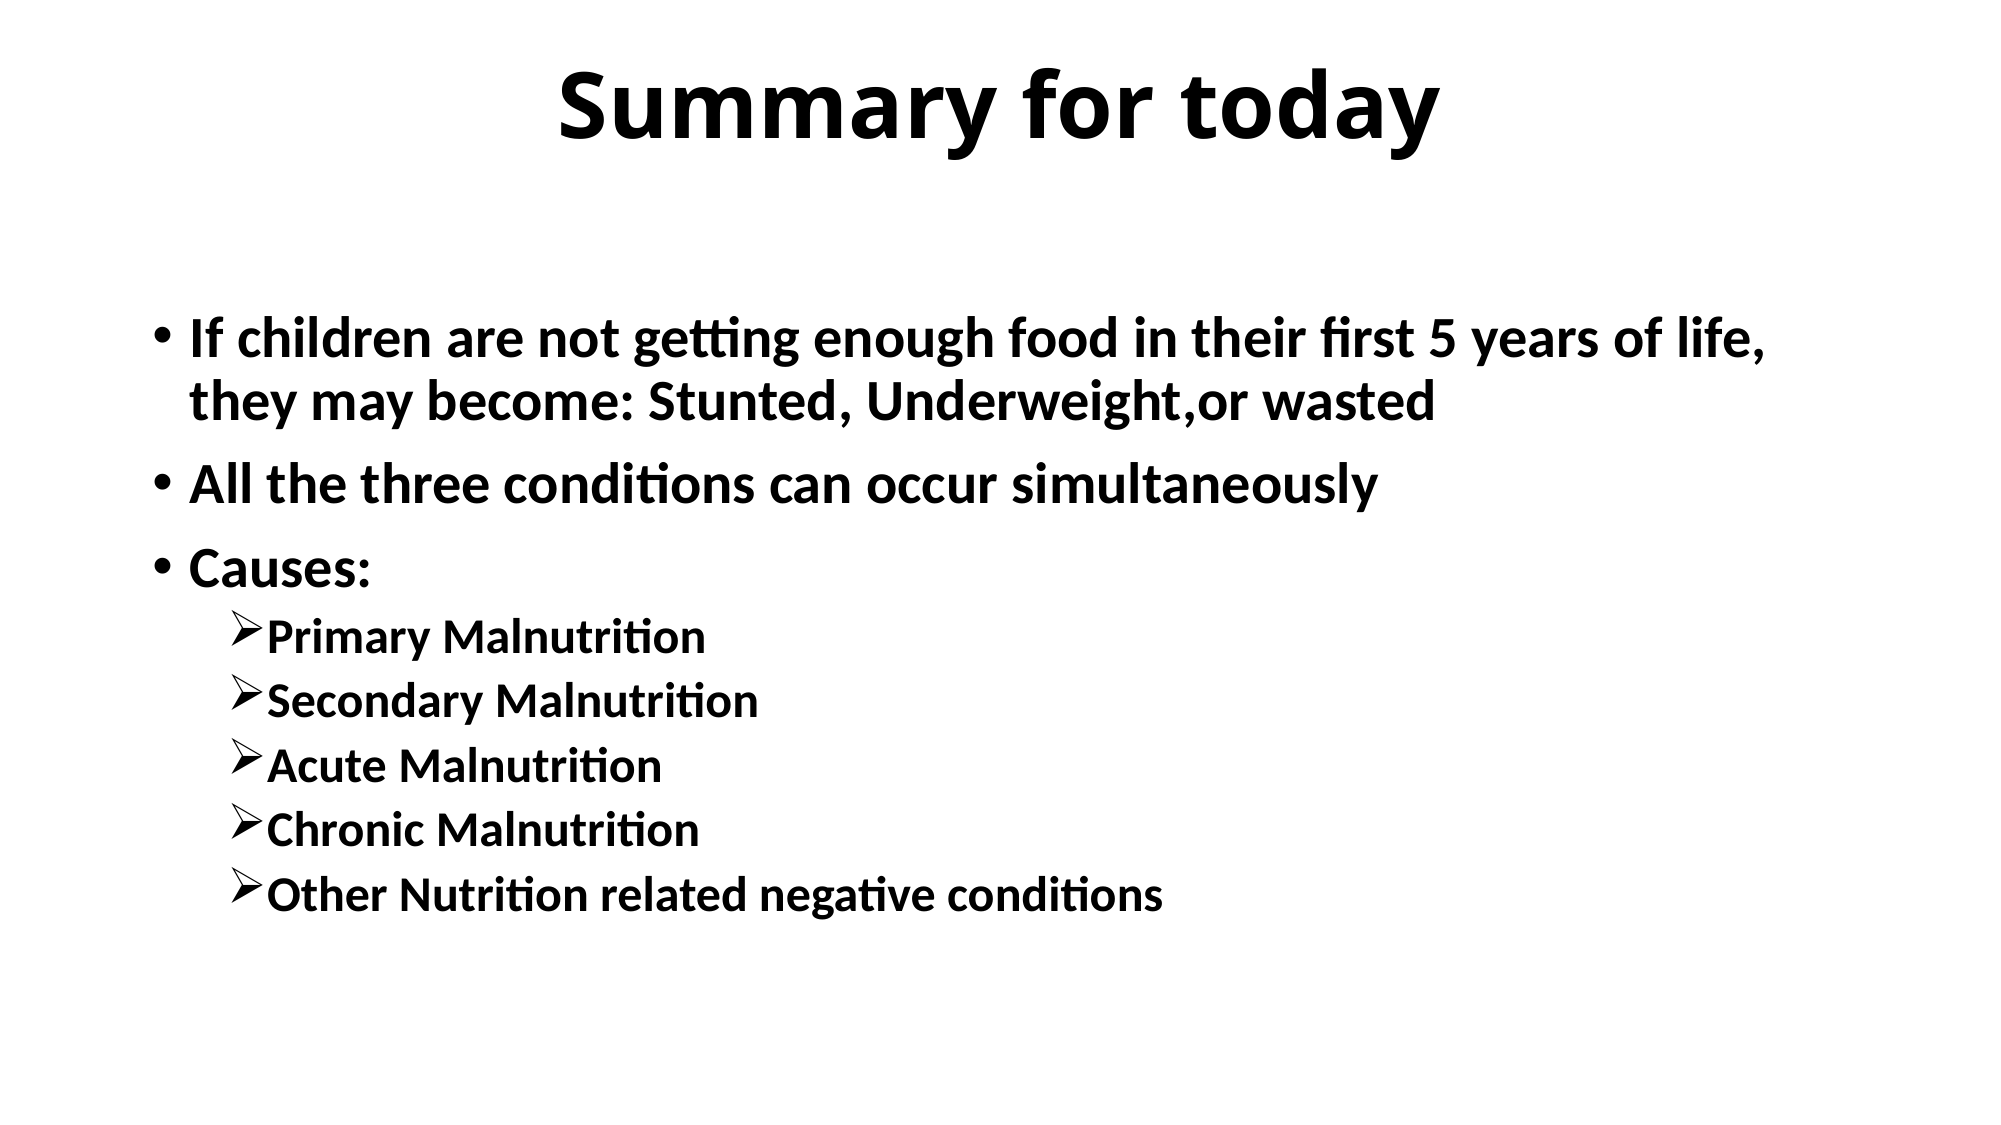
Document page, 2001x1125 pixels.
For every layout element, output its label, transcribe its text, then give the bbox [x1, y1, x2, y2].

list If children are not getting enough food in their first 5 years of life, they may become: Stunted, Underweight,or wasted All the three conditions can occur simultaneously Causes: Primary Malnutrition Secondary Malnutrition Acute Malnutrition Chronic Malnutrition Other Nutrition related negative conditions [137, 299, 1863, 1014]
title Summary for today [137, 0, 1863, 218]
